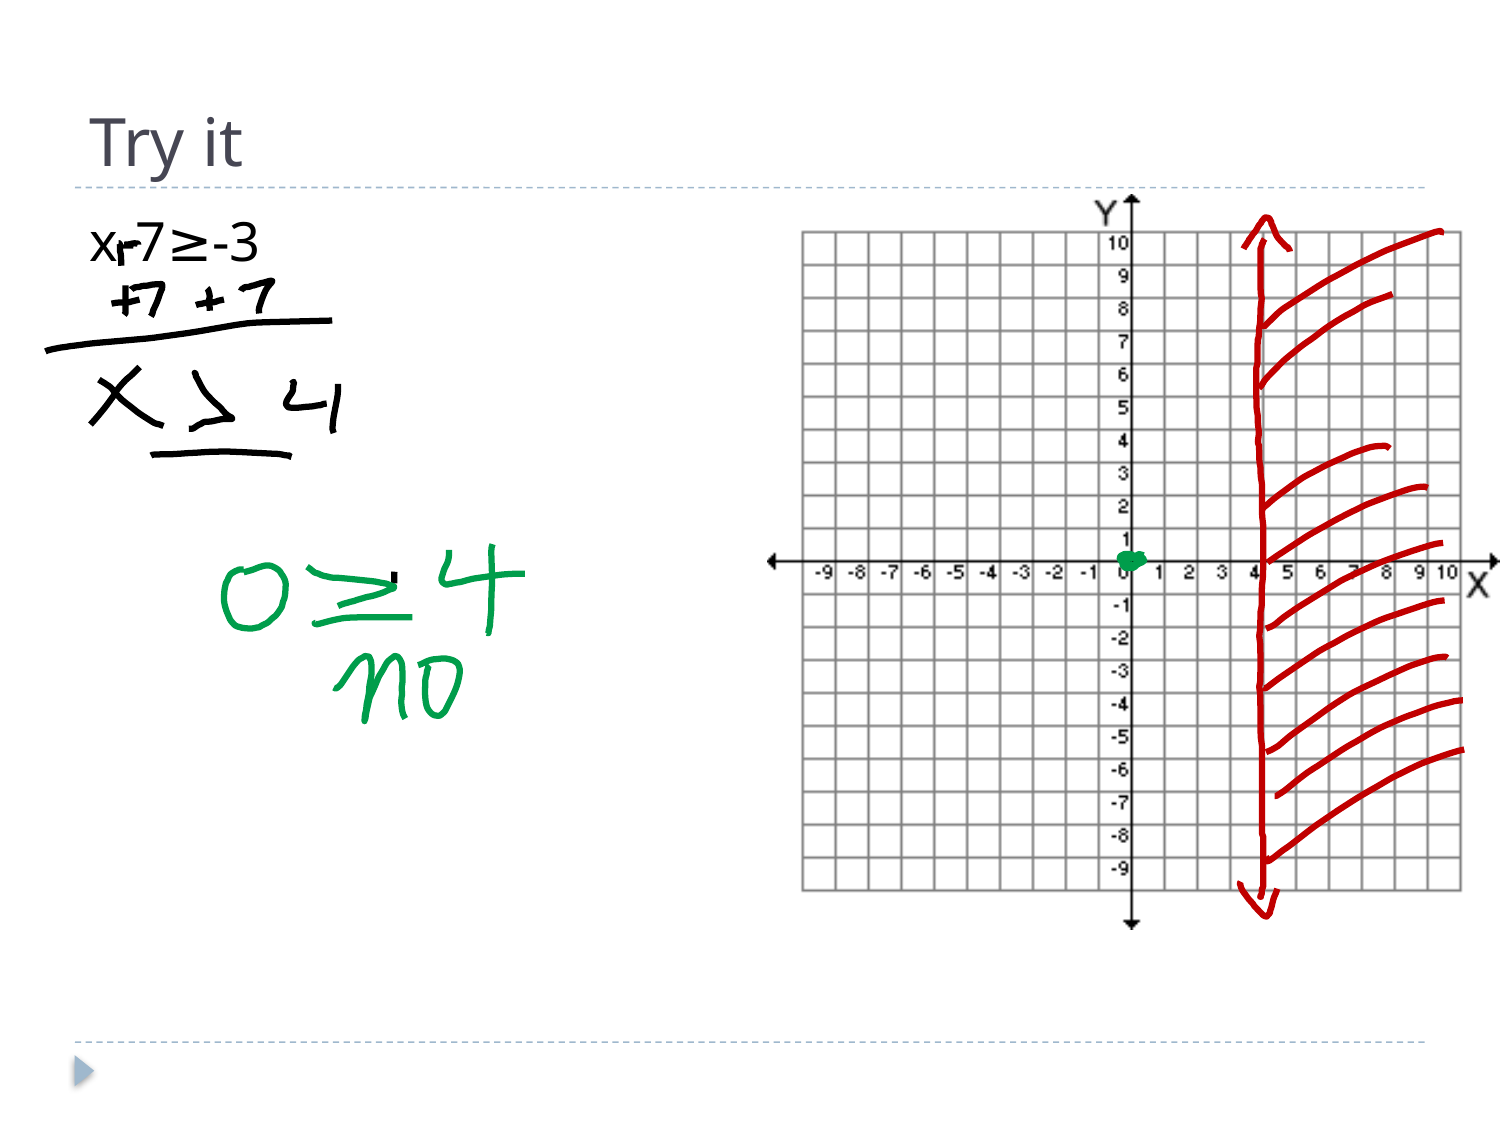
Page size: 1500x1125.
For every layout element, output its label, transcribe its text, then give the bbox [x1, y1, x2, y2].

text_box [150, 450, 292, 458]
text_box [89, 393, 116, 426]
text_box [331, 383, 339, 434]
text_box [118, 242, 123, 266]
text_box [188, 372, 233, 430]
text_box [440, 549, 491, 586]
text_box [313, 616, 413, 625]
text_box [240, 280, 274, 314]
text_box [45, 319, 333, 353]
text_box [195, 298, 225, 306]
text_box [123, 304, 127, 316]
text_box [124, 242, 139, 246]
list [767, 194, 1500, 931]
text_box [417, 657, 461, 717]
text_box [223, 564, 287, 630]
text_box [115, 366, 141, 393]
list x-7≥-3 [75, 200, 738, 1010]
text_box [486, 543, 494, 634]
text_box [285, 381, 327, 409]
title Try it [75, 37, 1425, 188]
text_box [493, 563, 525, 577]
text_box [111, 299, 138, 305]
text_box [98, 378, 164, 427]
text_box [206, 287, 211, 301]
text_box [306, 566, 395, 607]
text_box [130, 283, 163, 317]
text_box [333, 655, 406, 722]
